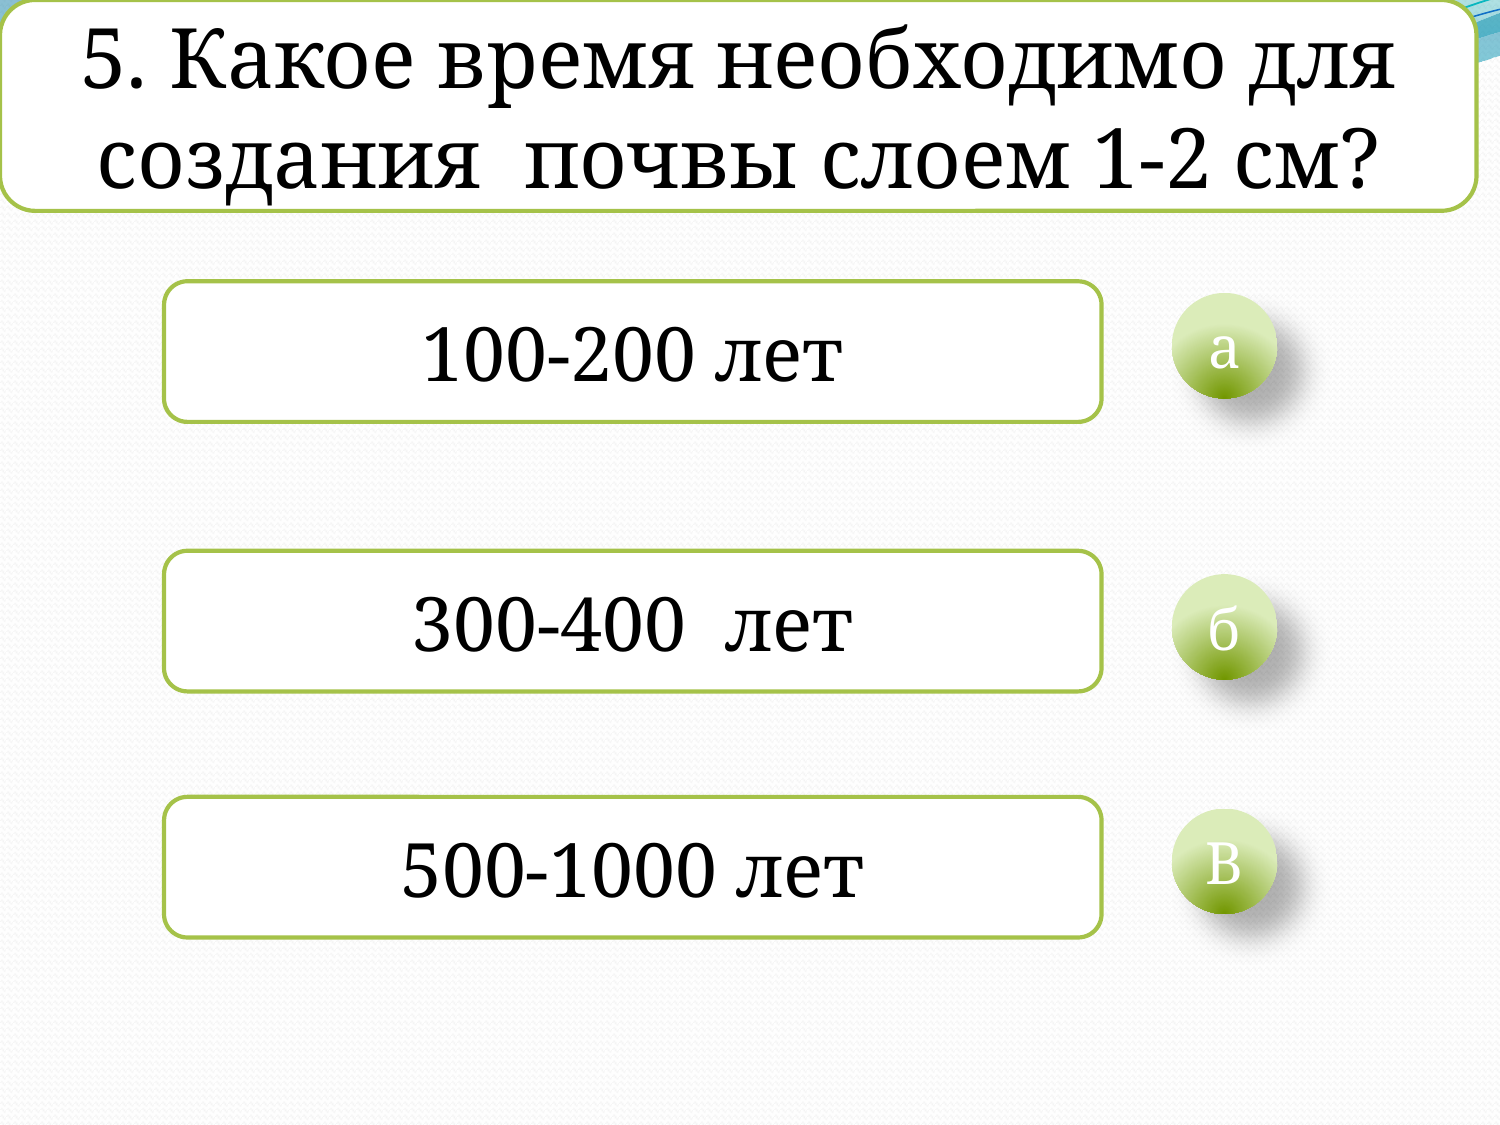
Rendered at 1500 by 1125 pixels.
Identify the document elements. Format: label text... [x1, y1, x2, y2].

text_box 300-400 лет [161, 548, 1104, 694]
text_box В [1171, 807, 1279, 915]
text_box 500-1000 лет [161, 794, 1104, 940]
text_box 100-200 лет [161, 279, 1104, 424]
text_box а [1171, 292, 1279, 400]
text_box б [1171, 573, 1279, 681]
text_box 5. Какое время необходимо для создания почвы слоем 1-2 см? [0, 0, 1479, 213]
